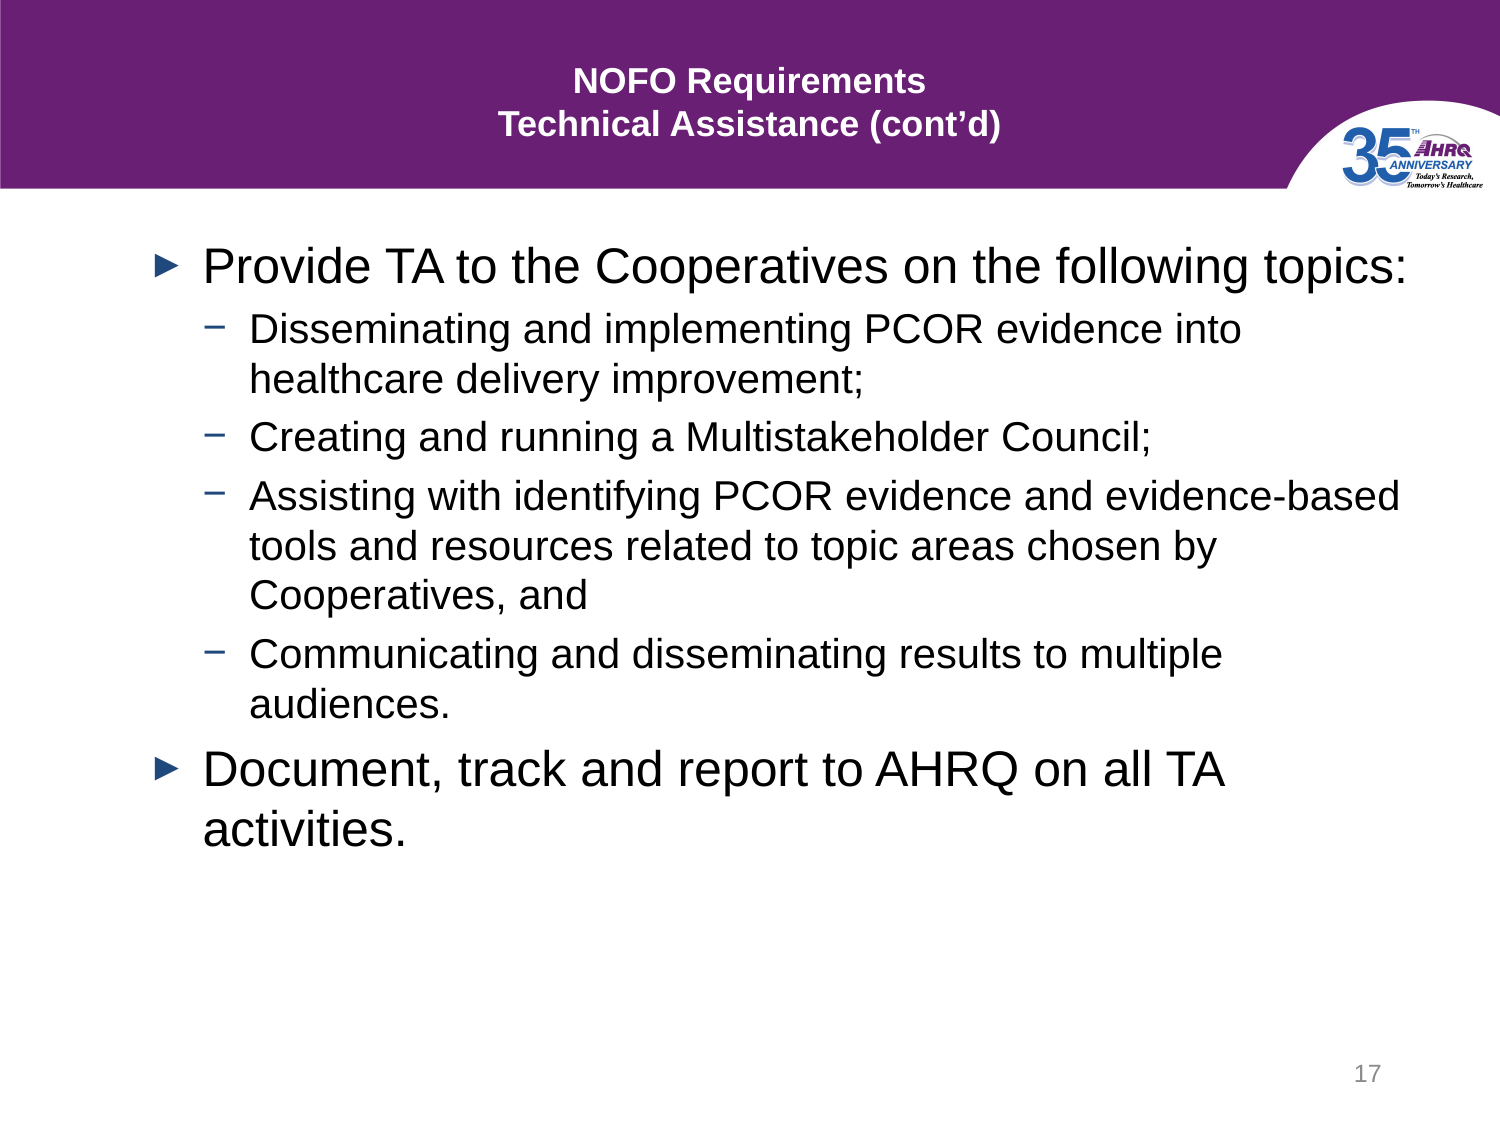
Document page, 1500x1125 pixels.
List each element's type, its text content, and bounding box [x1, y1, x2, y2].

slide_number 17 [1059, 1042, 1397, 1103]
list Provide TA to the Cooperatives on the following topics: Disseminating and implementing PCOR evidence into healthcare delivery improvement; Creating and running a Multistakeholder Council; Assisting with identifying PCOR evidence and evidence-based tools and resources related to topic areas chosen by Cooperatives, and Communicating and disseminating results to multiple audiences. Document, track and report to AHRQ on all TA activities. [75, 225, 1425, 969]
picture [0, 0, 1500, 1125]
title NOFO Requirements Technical Assistance (cont’d) [206, 50, 1294, 152]
